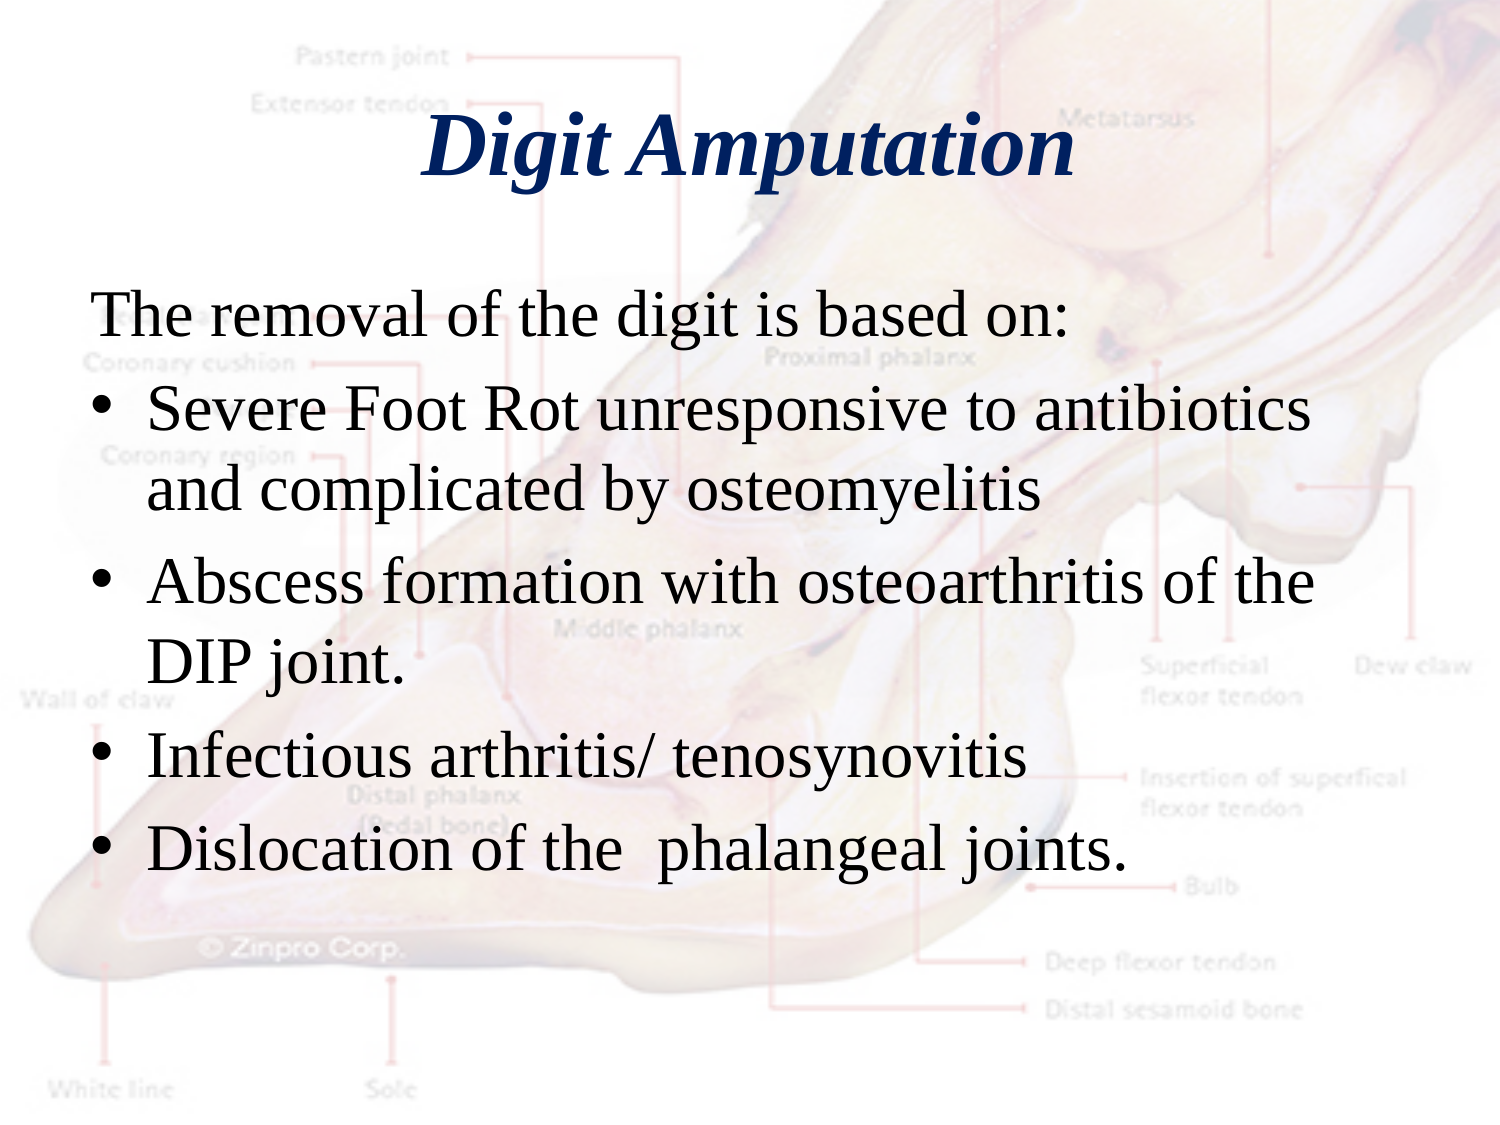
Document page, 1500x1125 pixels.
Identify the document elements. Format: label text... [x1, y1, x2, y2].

list The removal of the digit is based on: Severe Foot Rot unresponsive to antibiotics and complicated by osteomyelitis Abscess formation with osteoarthritis of the DIP joint. Infectious arthritis/ tenosynovitis Dislocation of the phalangeal joints. [75, 262, 1425, 1005]
title Digit Amputation [75, 45, 1425, 233]
